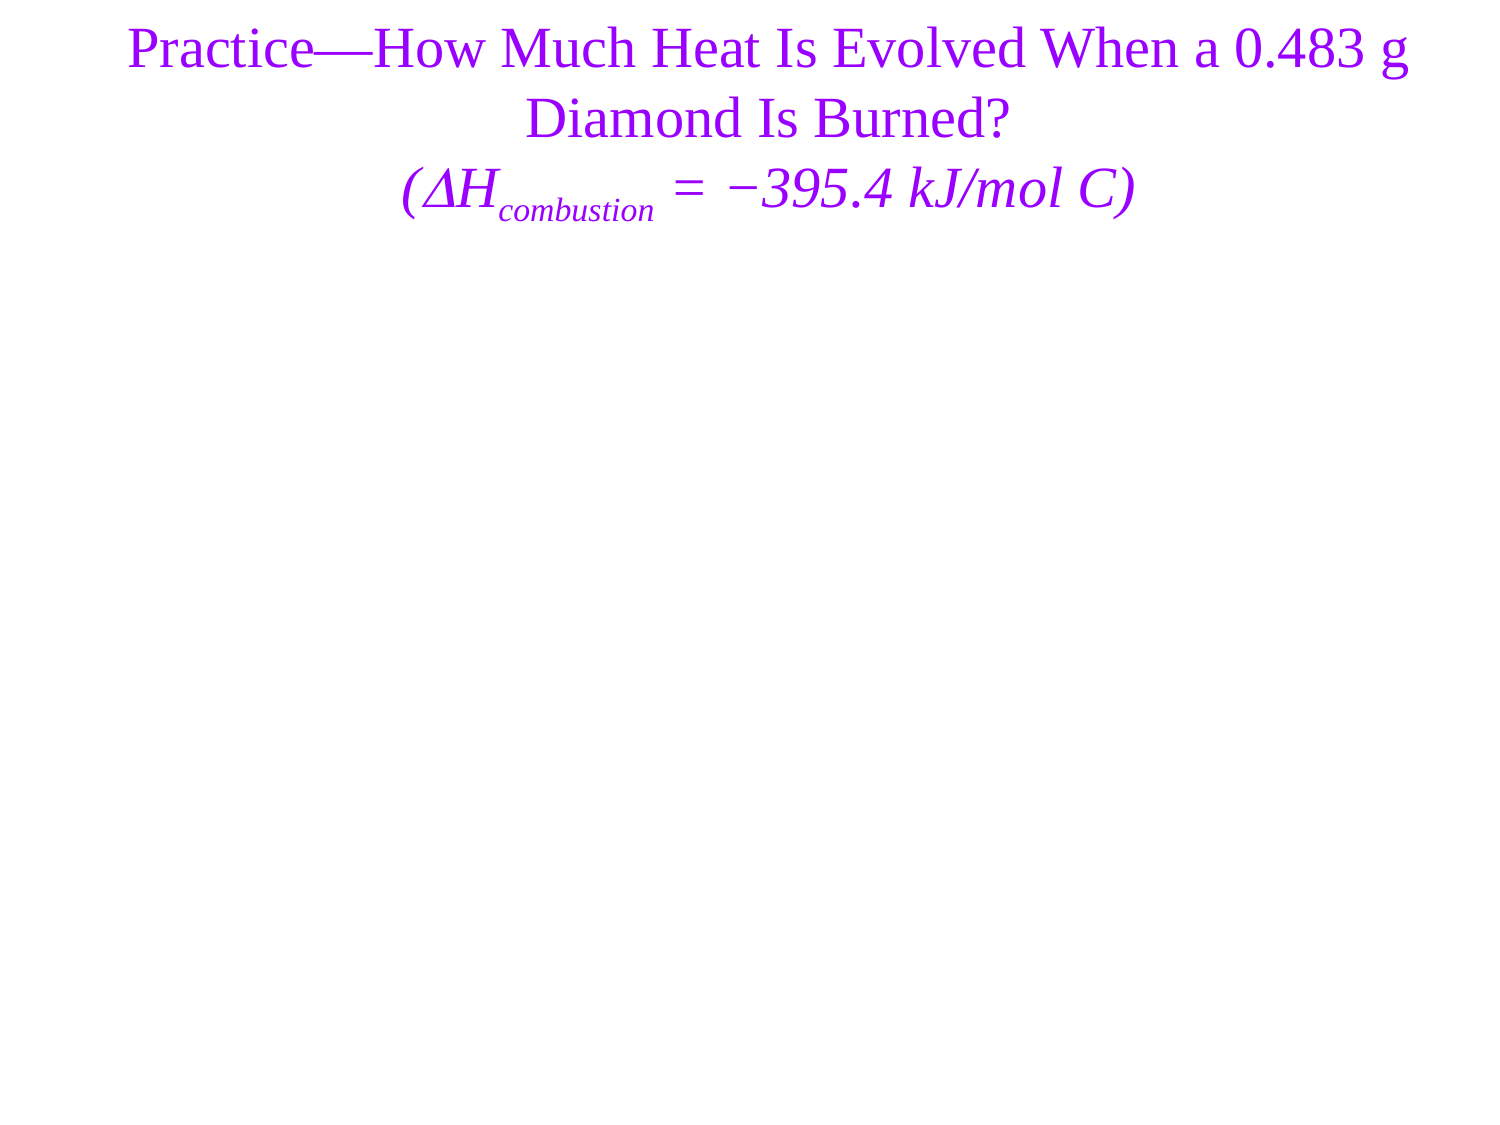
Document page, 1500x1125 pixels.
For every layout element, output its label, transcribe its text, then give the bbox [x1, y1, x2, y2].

text_box Practice—How Much Heat Is Evolved When a 0.483 g Diamond Is Burned? (Hcombustion = −395.4 kJ/mol C) [99, 24, 1438, 213]
